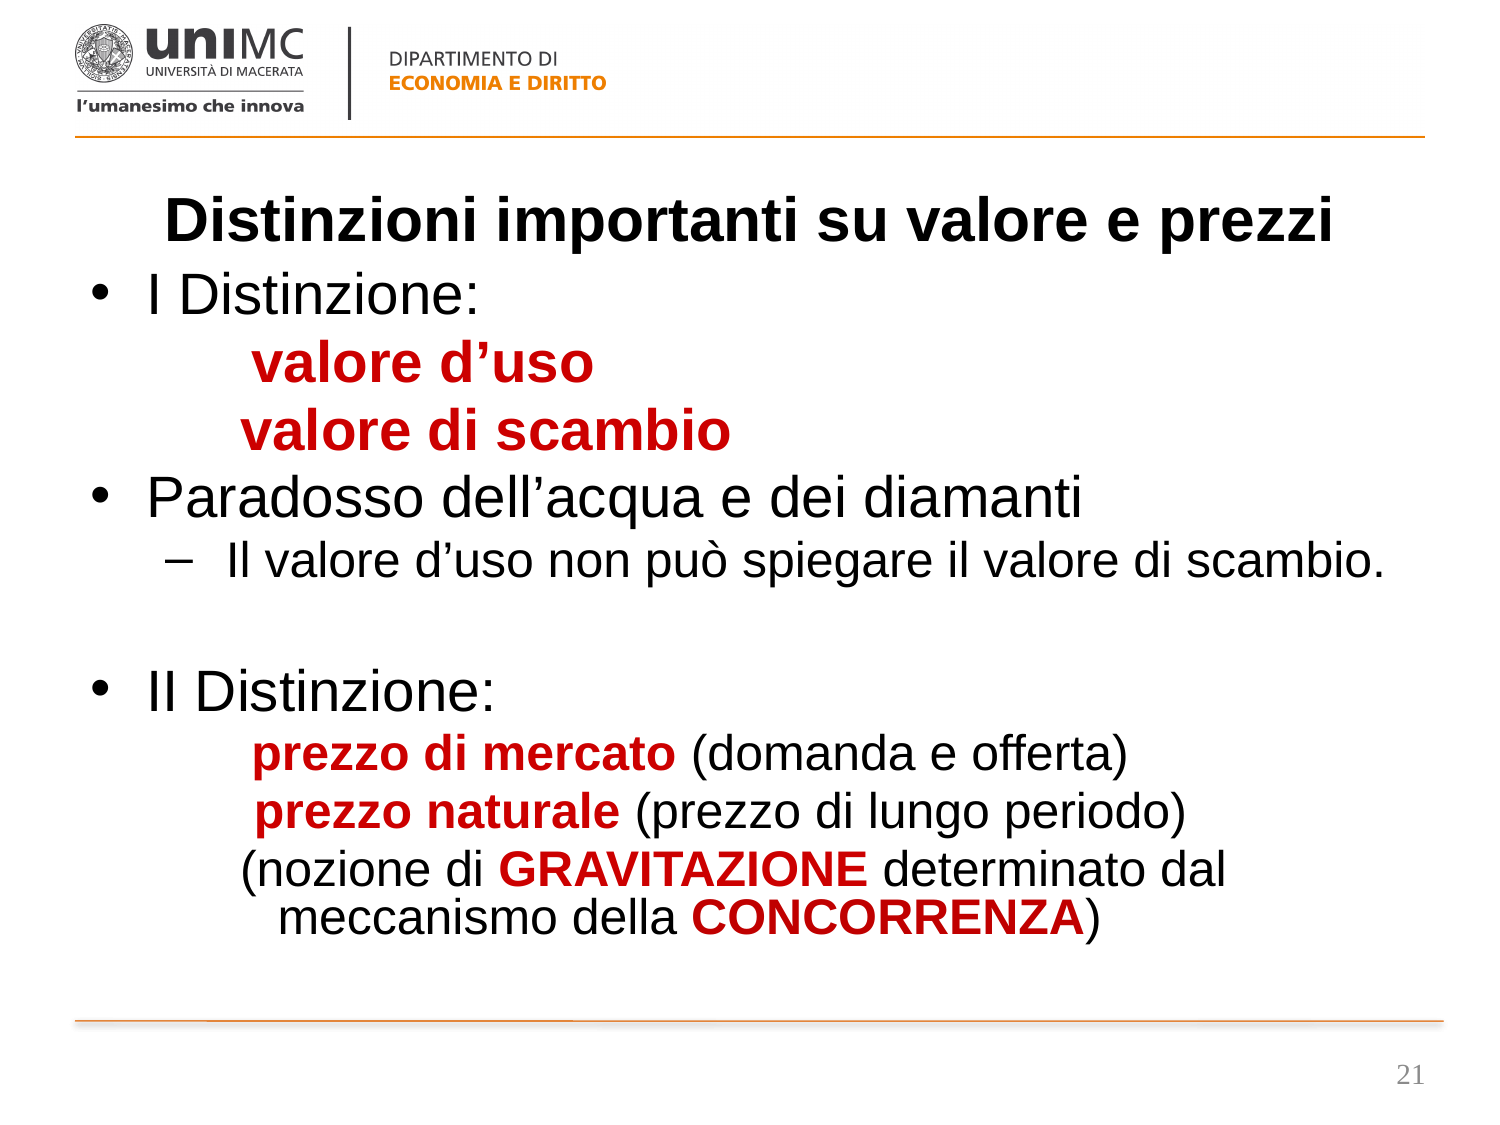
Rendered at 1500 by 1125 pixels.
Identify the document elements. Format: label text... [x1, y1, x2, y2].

title Distinzioni importanti su valore e prezzi [75, 170, 1425, 262]
list I Distinzione: valore d’uso valore di scambio Paradosso dell’acqua e dei diamanti Il valore d’uso non può spiegare il valore di scambio. II Distinzione: prezzo di mercato (domanda e offerta) prezzo naturale (prezzo di lungo periodo) (nozione di GRAVITAZIONE determinato dal meccanismo della CONCORRENZA) [75, 262, 1425, 1005]
slide_number 21 [1091, 1042, 1442, 1103]
picture [75, 24, 1425, 138]
